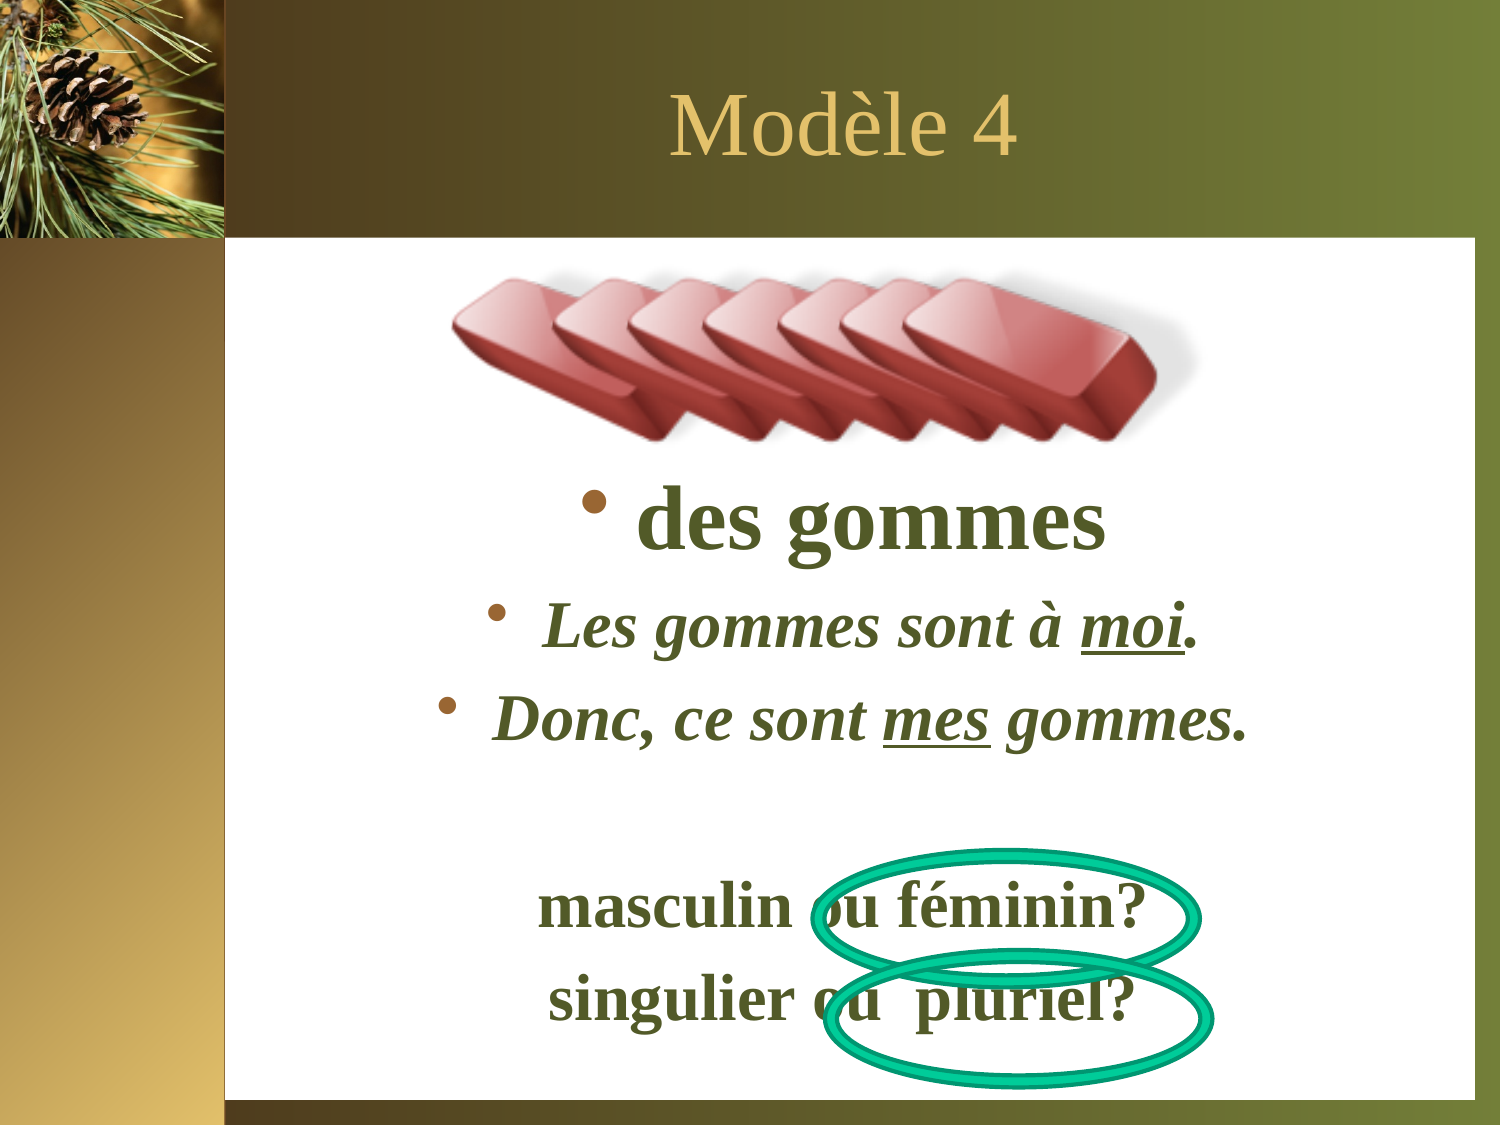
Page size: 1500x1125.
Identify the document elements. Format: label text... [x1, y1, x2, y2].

text_box [900, 968, 1125, 990]
title Modèle 4 [249, 24, 1438, 213]
picture [0, 0, 224, 238]
picture [424, 174, 1238, 538]
text_box [822, 947, 1215, 1090]
list des gommes Les gommes sont à moi. Donc, ce sont mes gommes. masculin ou féminin? singulier ou pluriel? [249, 449, 1438, 1088]
text_box [810, 847, 1203, 971]
